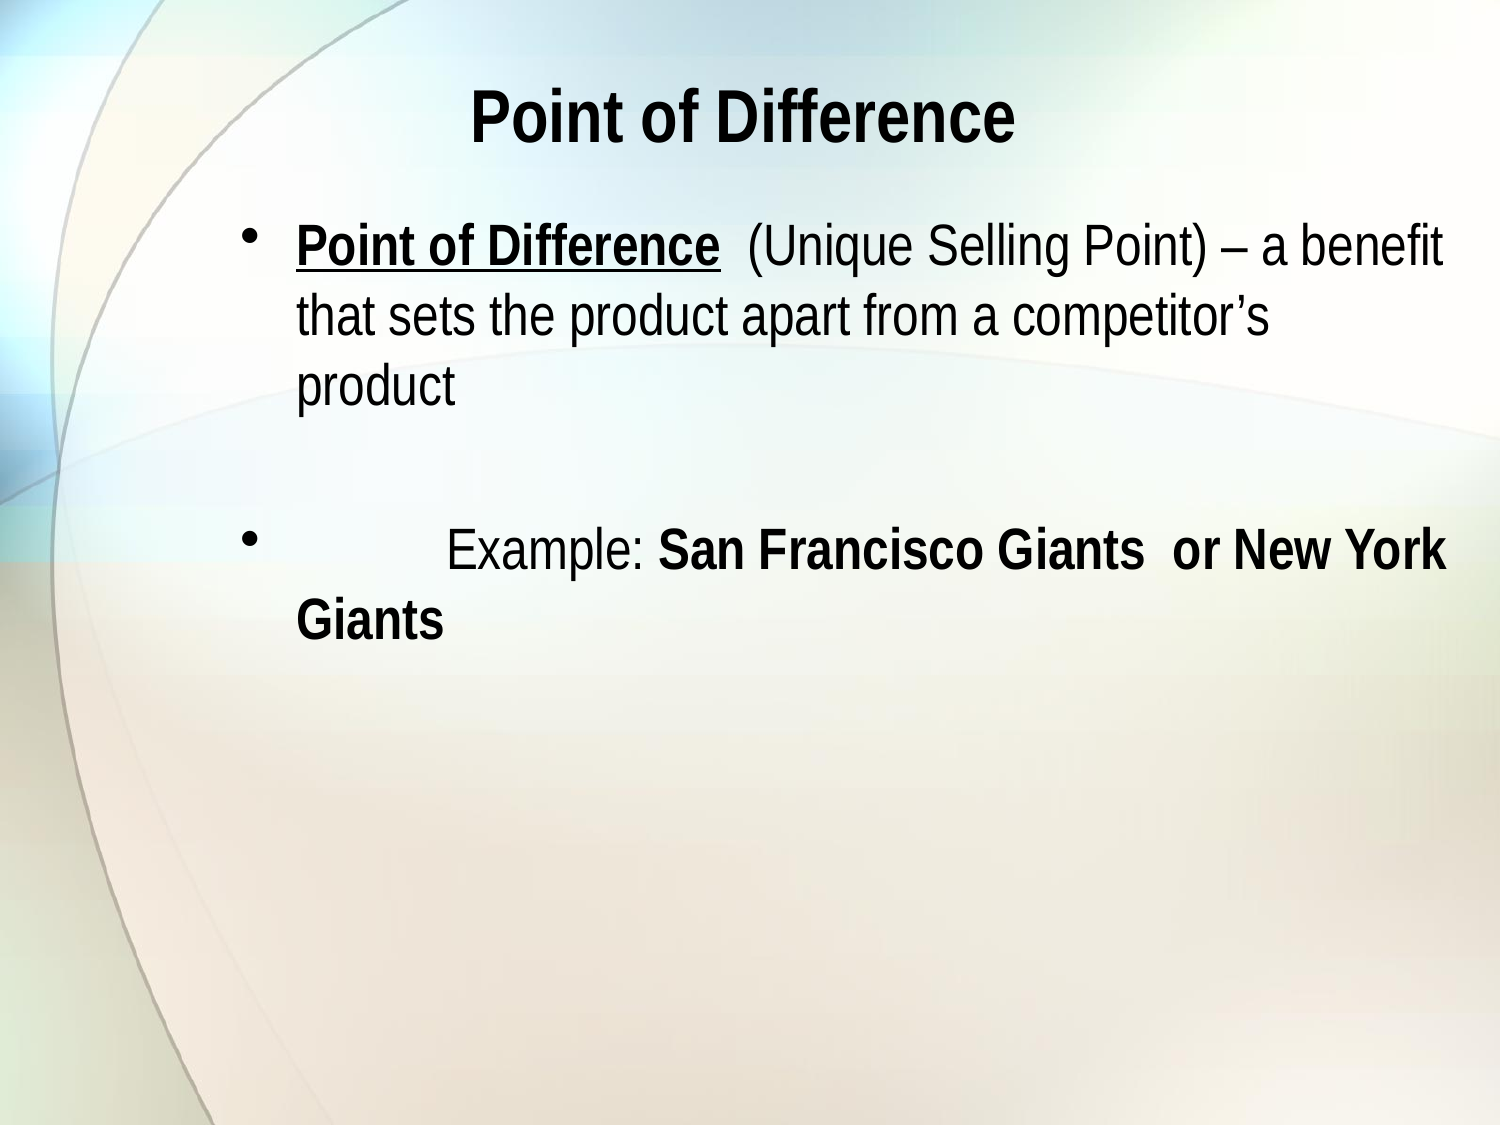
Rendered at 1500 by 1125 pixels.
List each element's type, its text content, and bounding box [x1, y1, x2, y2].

title Point of Difference [24, 49, 1463, 176]
list Point of Difference (Unique Selling Point) – a benefit that sets the product apart from a competitor’s product Example: San Francisco Giants or New York Giants [224, 199, 1463, 1026]
picture [0, 0, 1500, 1125]
